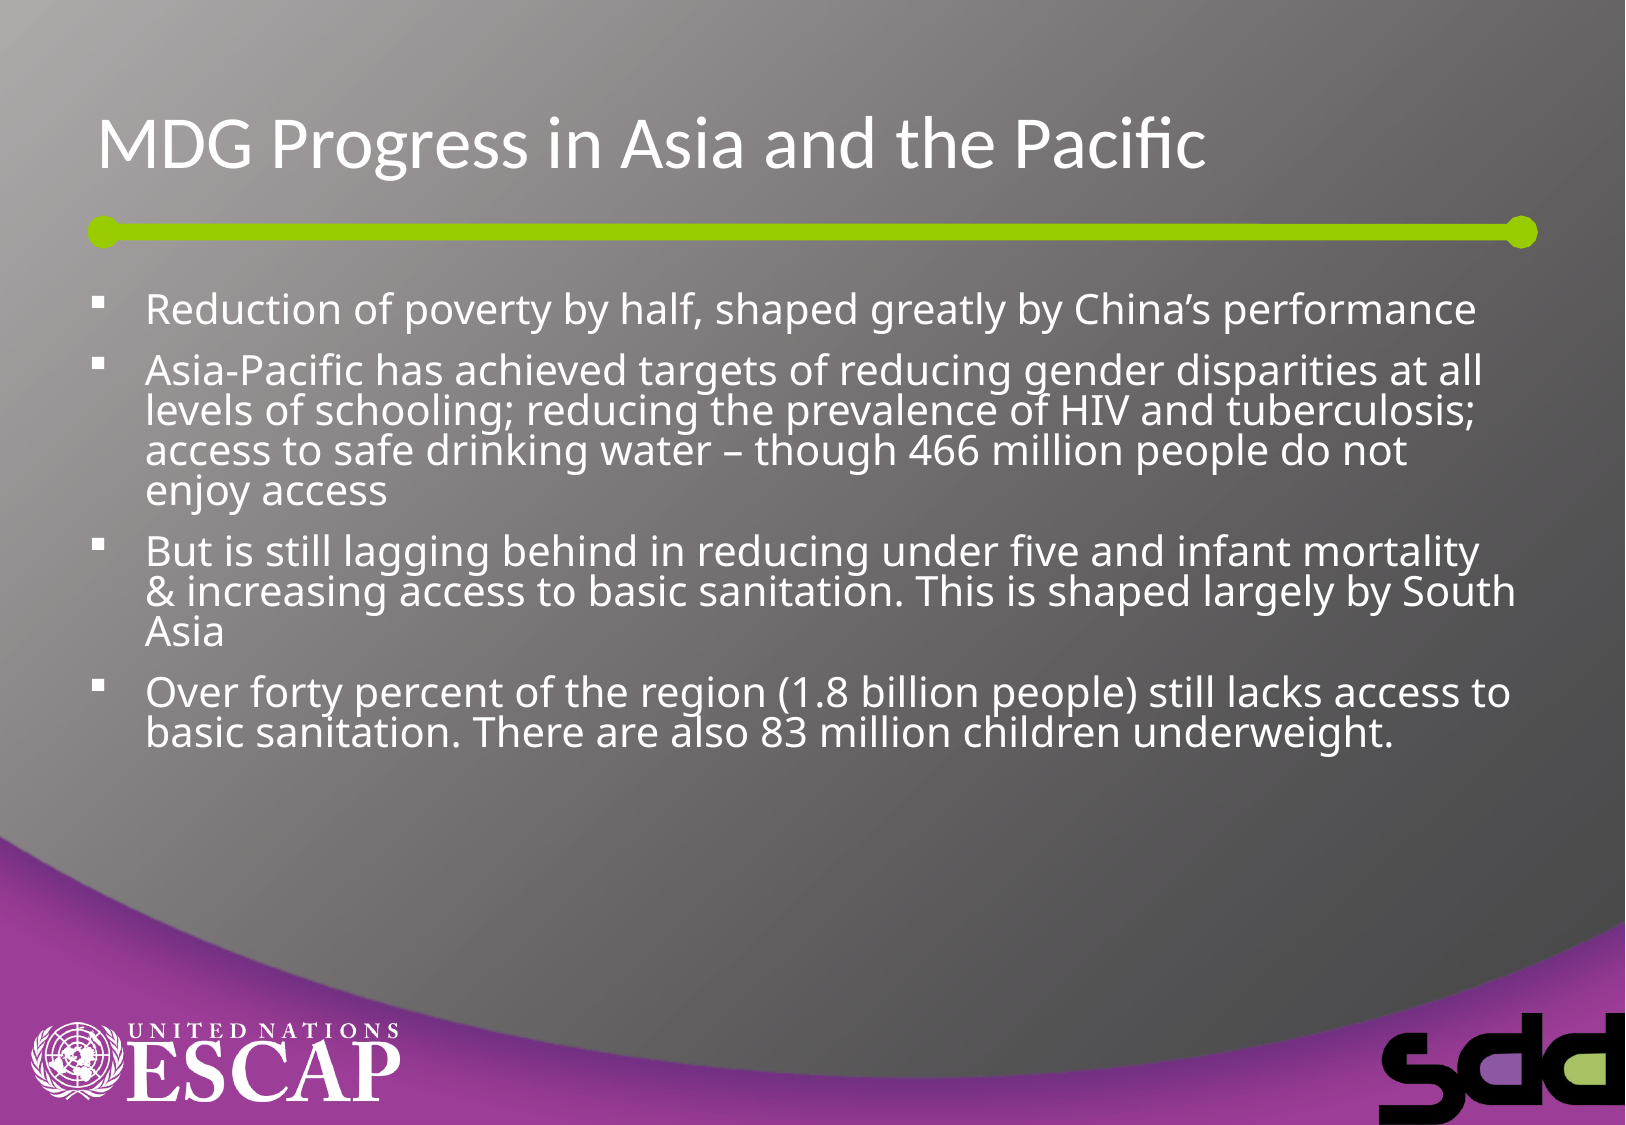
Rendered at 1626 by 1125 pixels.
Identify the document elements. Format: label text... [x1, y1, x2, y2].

picture [0, 0, 1625, 1125]
list Reduction of poverty by half, shaped greatly by China’s performance Asia-Pacific has achieved targets of reducing gender disparities at all levels of schooling; reducing the prevalence of HIV and tuberculosis; access to safe drinking water – though 466 million people do not enjoy access But is still lagging behind in reducing under five and infant mortality & increasing access to basic sanitation. This is shaped largely by South Asia Over forty percent of the region (1.8 billion people) still lacks access to basic sanitation. There are also 83 million children underweight. [73, 285, 1537, 1055]
title MDG Progress in Asia and the Pacific [80, 44, 1546, 233]
